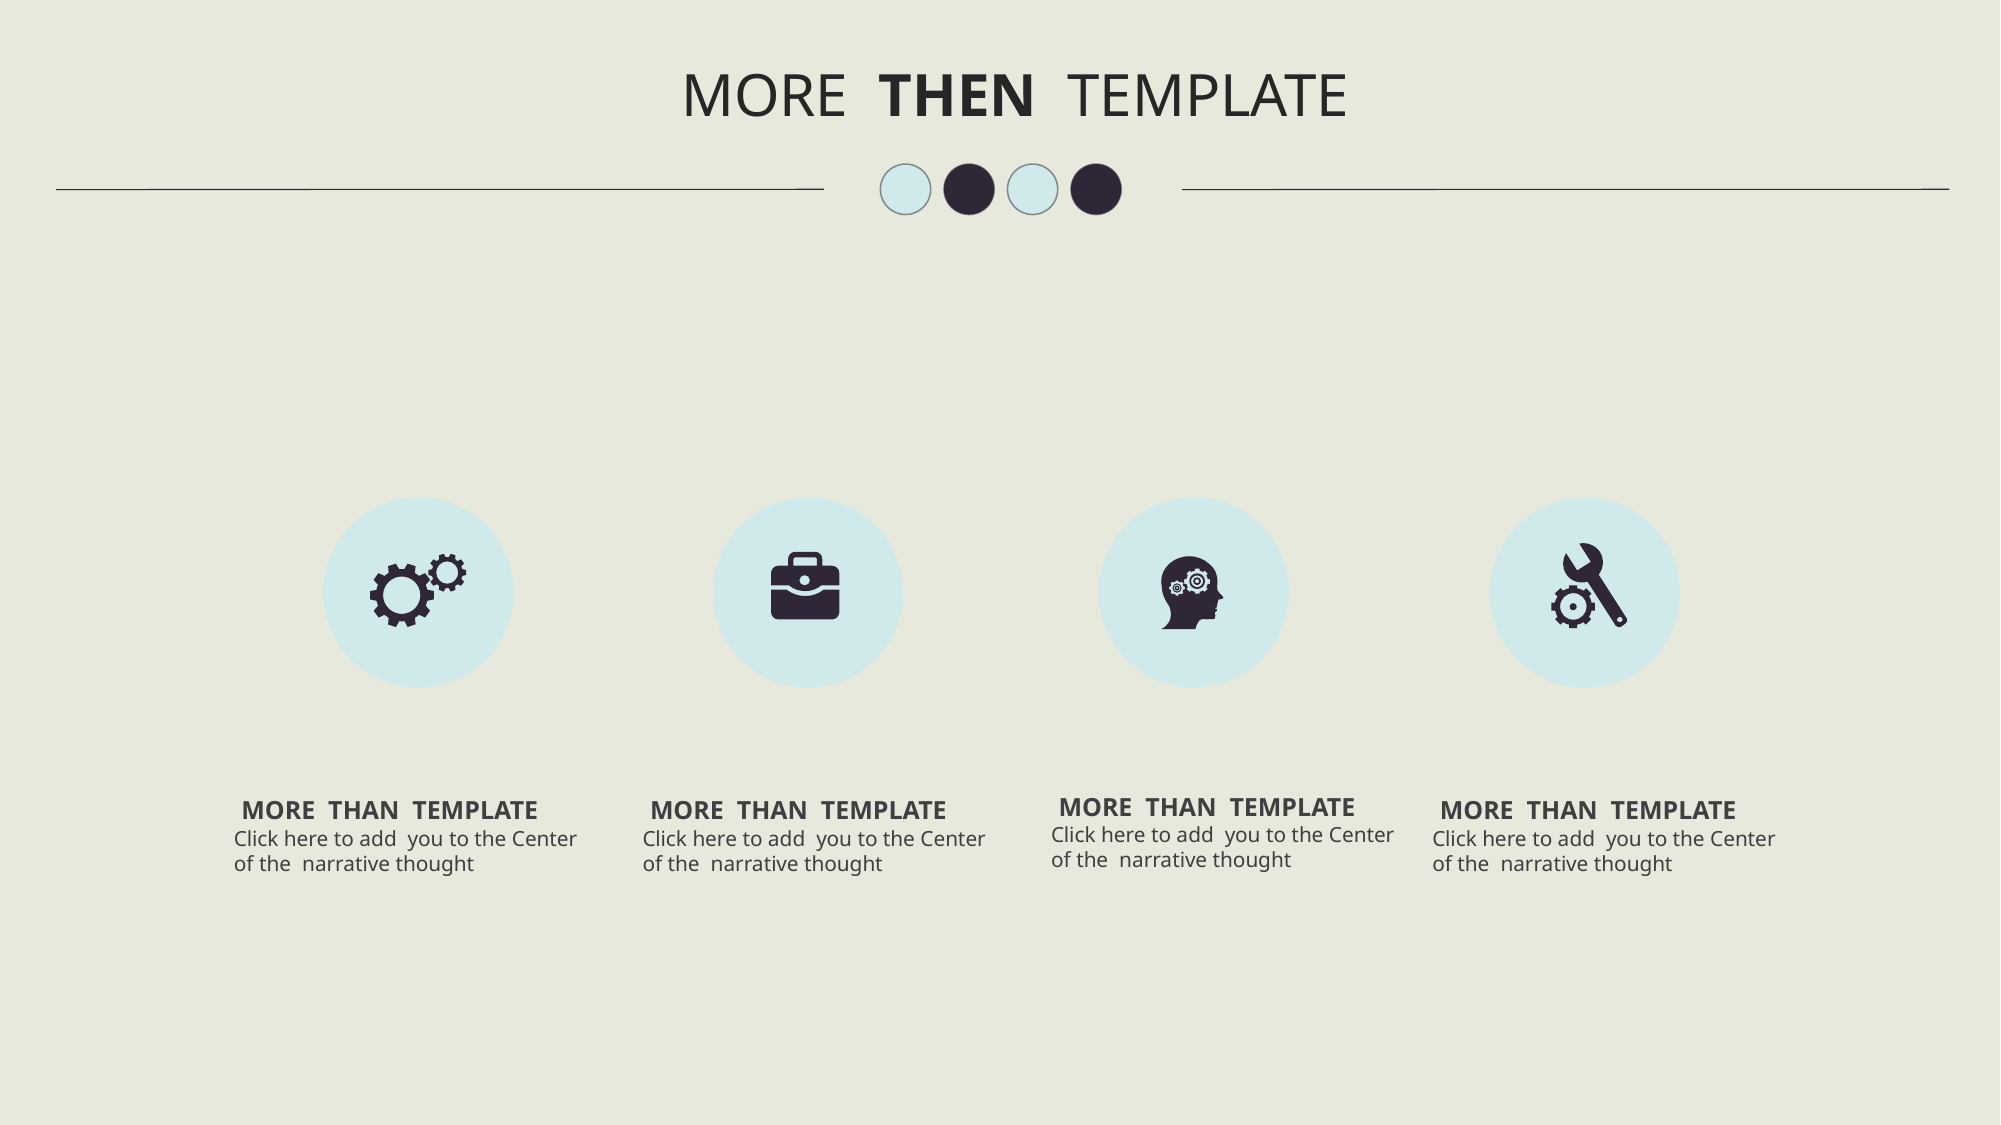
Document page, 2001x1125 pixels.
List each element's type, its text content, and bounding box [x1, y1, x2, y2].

text_box [323, 497, 514, 688]
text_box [1160, 555, 1227, 630]
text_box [770, 551, 840, 620]
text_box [369, 553, 467, 628]
text_box MORE THEN TEMPLATE [636, 42, 1365, 138]
text_box [713, 497, 904, 688]
text_box MORE THAN TEMPLATE Click here to add you to the Center of the narrative thought [219, 783, 598, 938]
text_box [1098, 497, 1290, 688]
text_box MORE THAN TEMPLATE Click here to add you to the Center of the narrative thought [1036, 779, 1415, 942]
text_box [880, 163, 1122, 215]
text_box [1489, 497, 1680, 688]
text_box MORE THAN TEMPLATE Click here to add you to the Center of the narrative thought [1417, 783, 1796, 946]
text_box MORE THAN TEMPLATE Click here to add you to the Center of the narrative thought [627, 783, 1007, 946]
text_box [1551, 541, 1628, 629]
